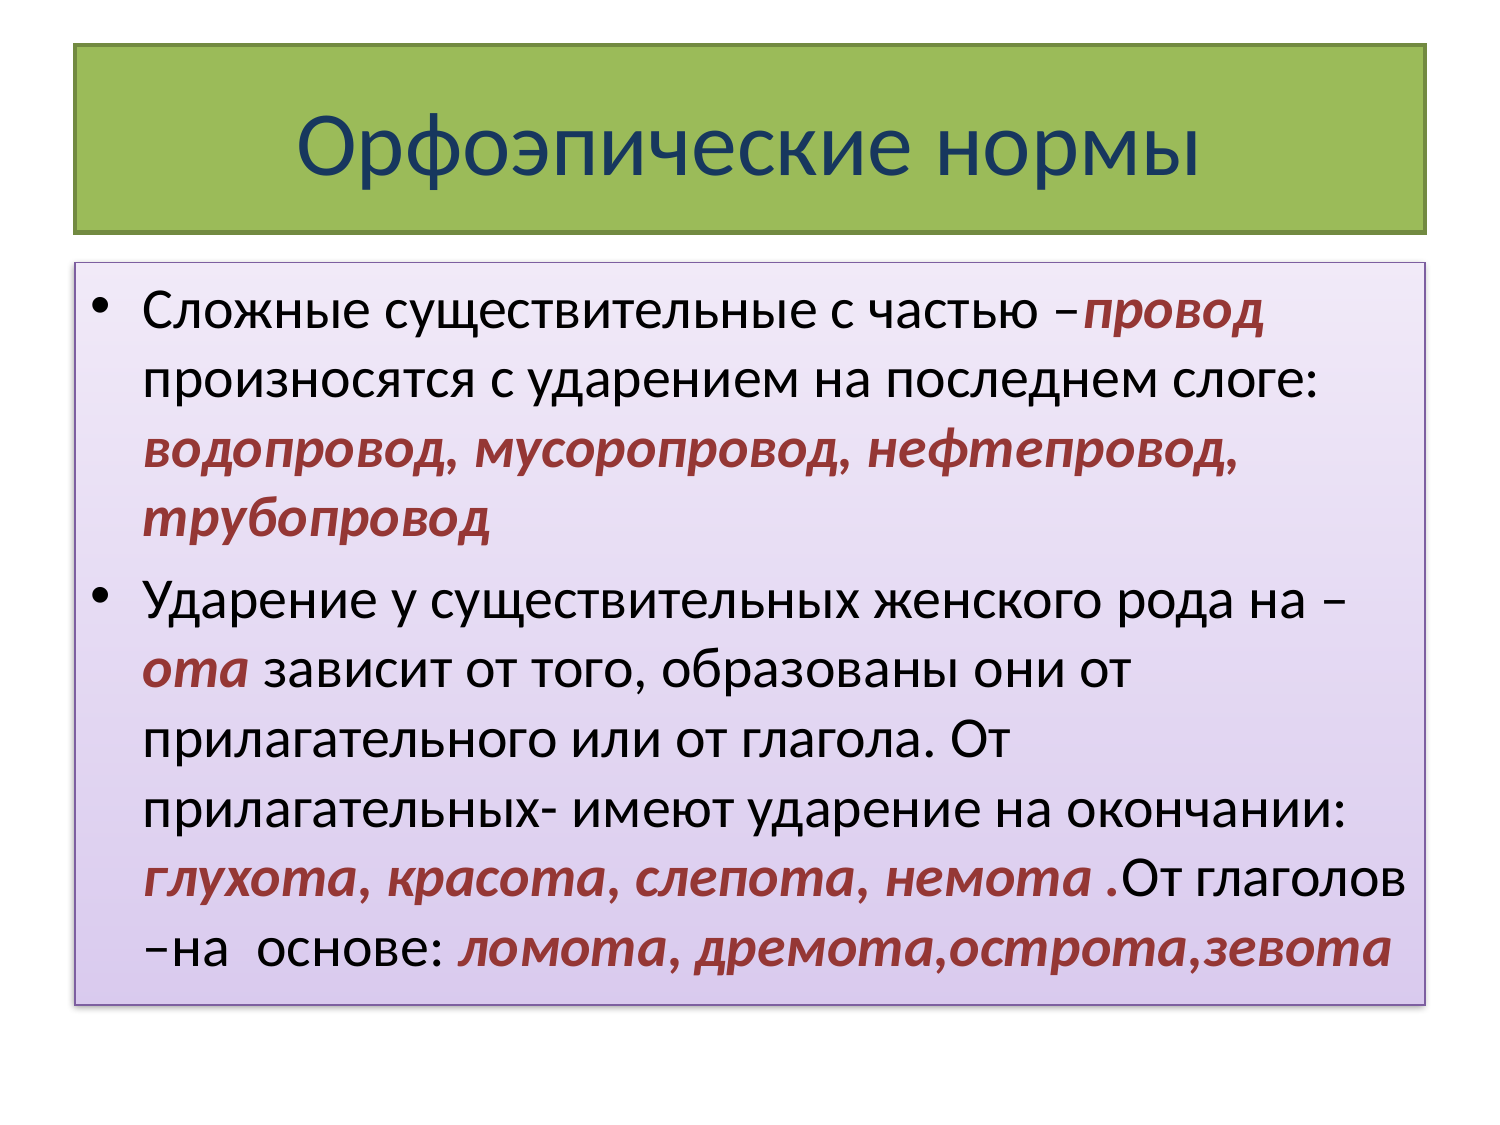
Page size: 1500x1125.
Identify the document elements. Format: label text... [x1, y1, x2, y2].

title Орфоэпические нормы [73, 43, 1427, 235]
list Сложные существительные с частью –провод произносятся с ударением на последнем слоге: водопровод, мусоропровод, нефтепровод, трубопровод Ударение у существительных женского рода на –ота зависит от того, образованы они от прилагательного или от глагола. От прилагательных- имеют ударение на окончании: глухота, красота, слепота, немота .От глаголов –на основе: ломота, дремота,острота,зевота [74, 262, 1426, 1006]
